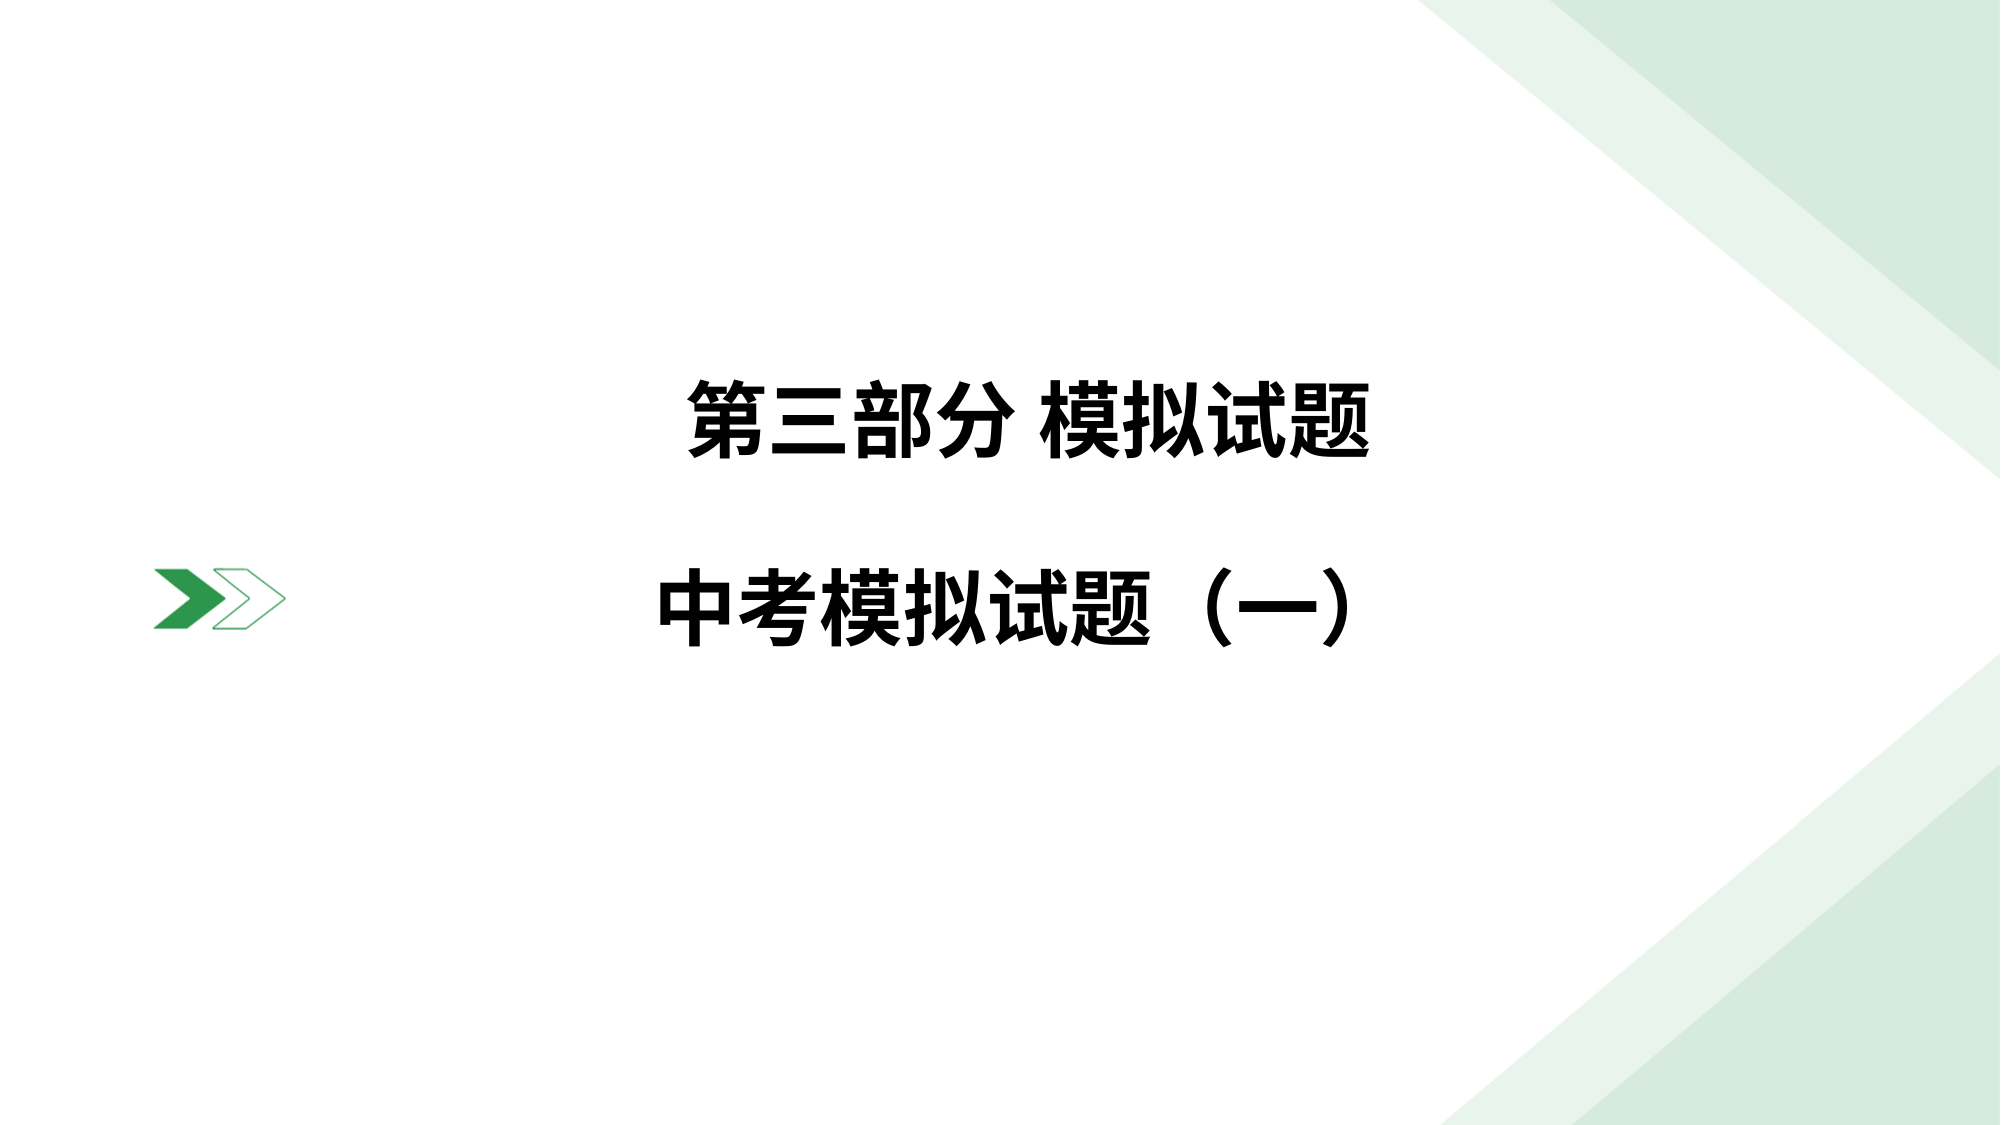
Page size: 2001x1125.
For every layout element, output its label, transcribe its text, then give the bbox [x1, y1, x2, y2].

text_box 中考模拟试题（一） [142, 536, 1914, 656]
text_box 第三部分 模拟试题 [142, 335, 1914, 480]
picture [0, 0, 2000, 1125]
